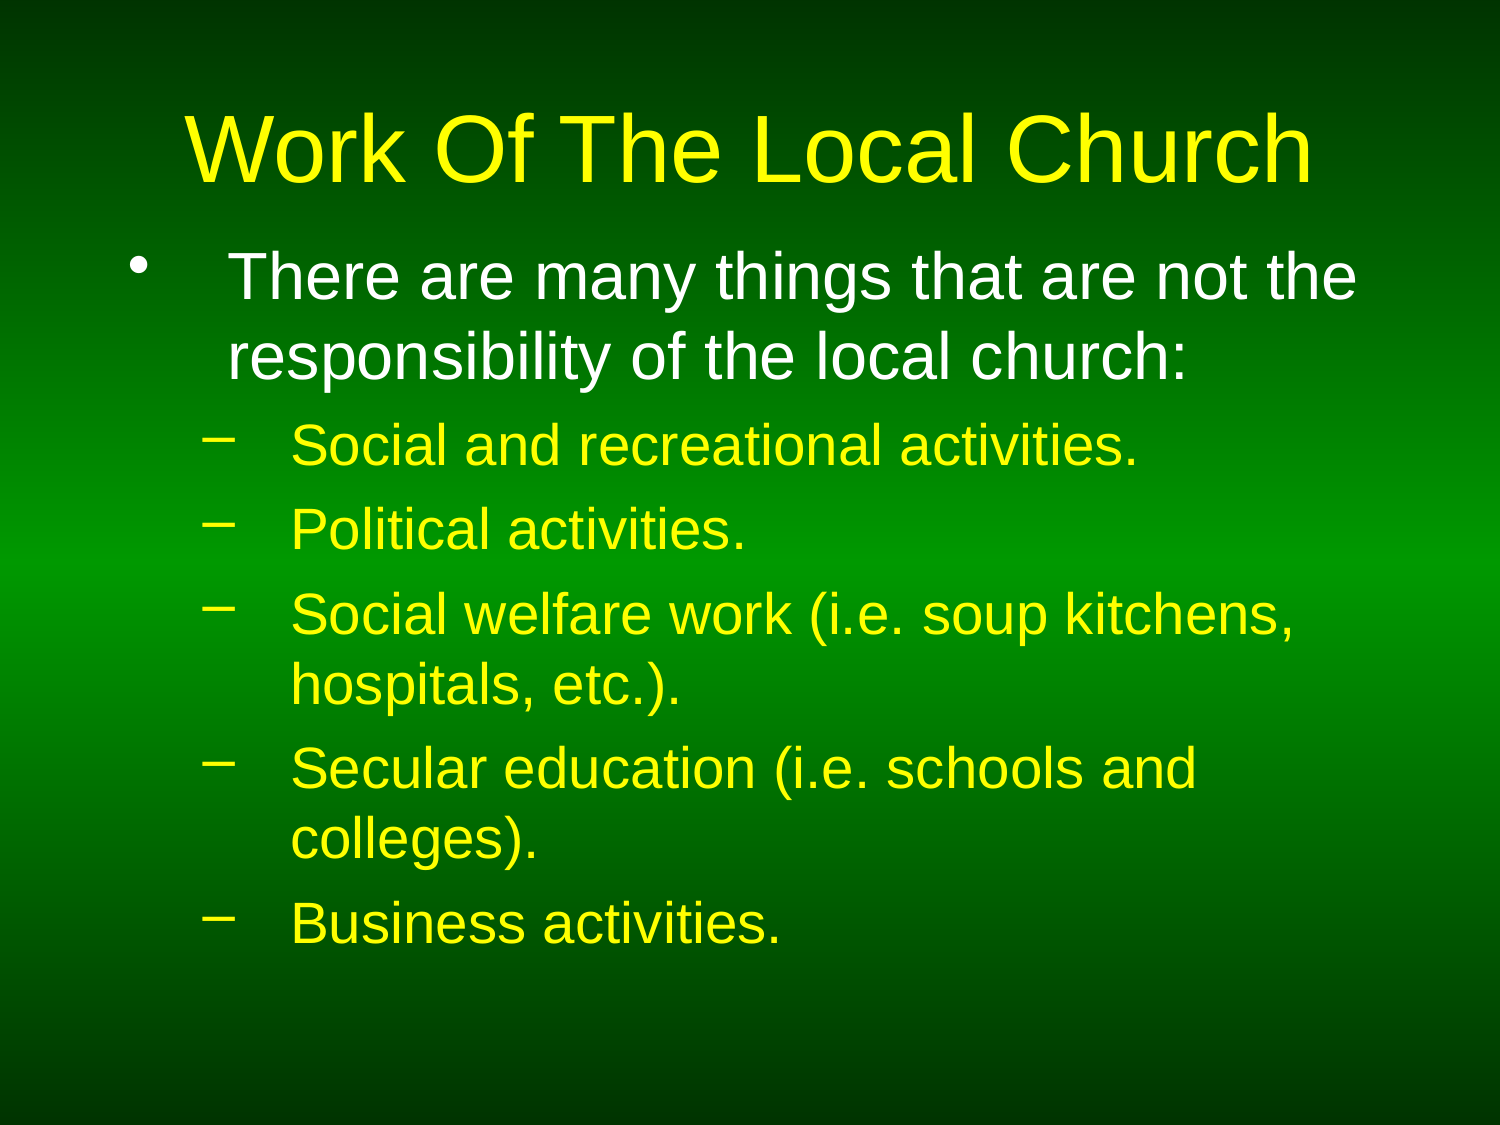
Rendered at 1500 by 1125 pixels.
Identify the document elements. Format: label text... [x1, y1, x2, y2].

title Work Of The Local Church [37, 50, 1463, 238]
list There are many things that are not the responsibility of the local church: Social and recreational activities. Political activities. Social welfare work (i.e. soup kitchens, hospitals, etc.). Secular education (i.e. schools and colleges). Business activities. [112, 224, 1463, 1013]
